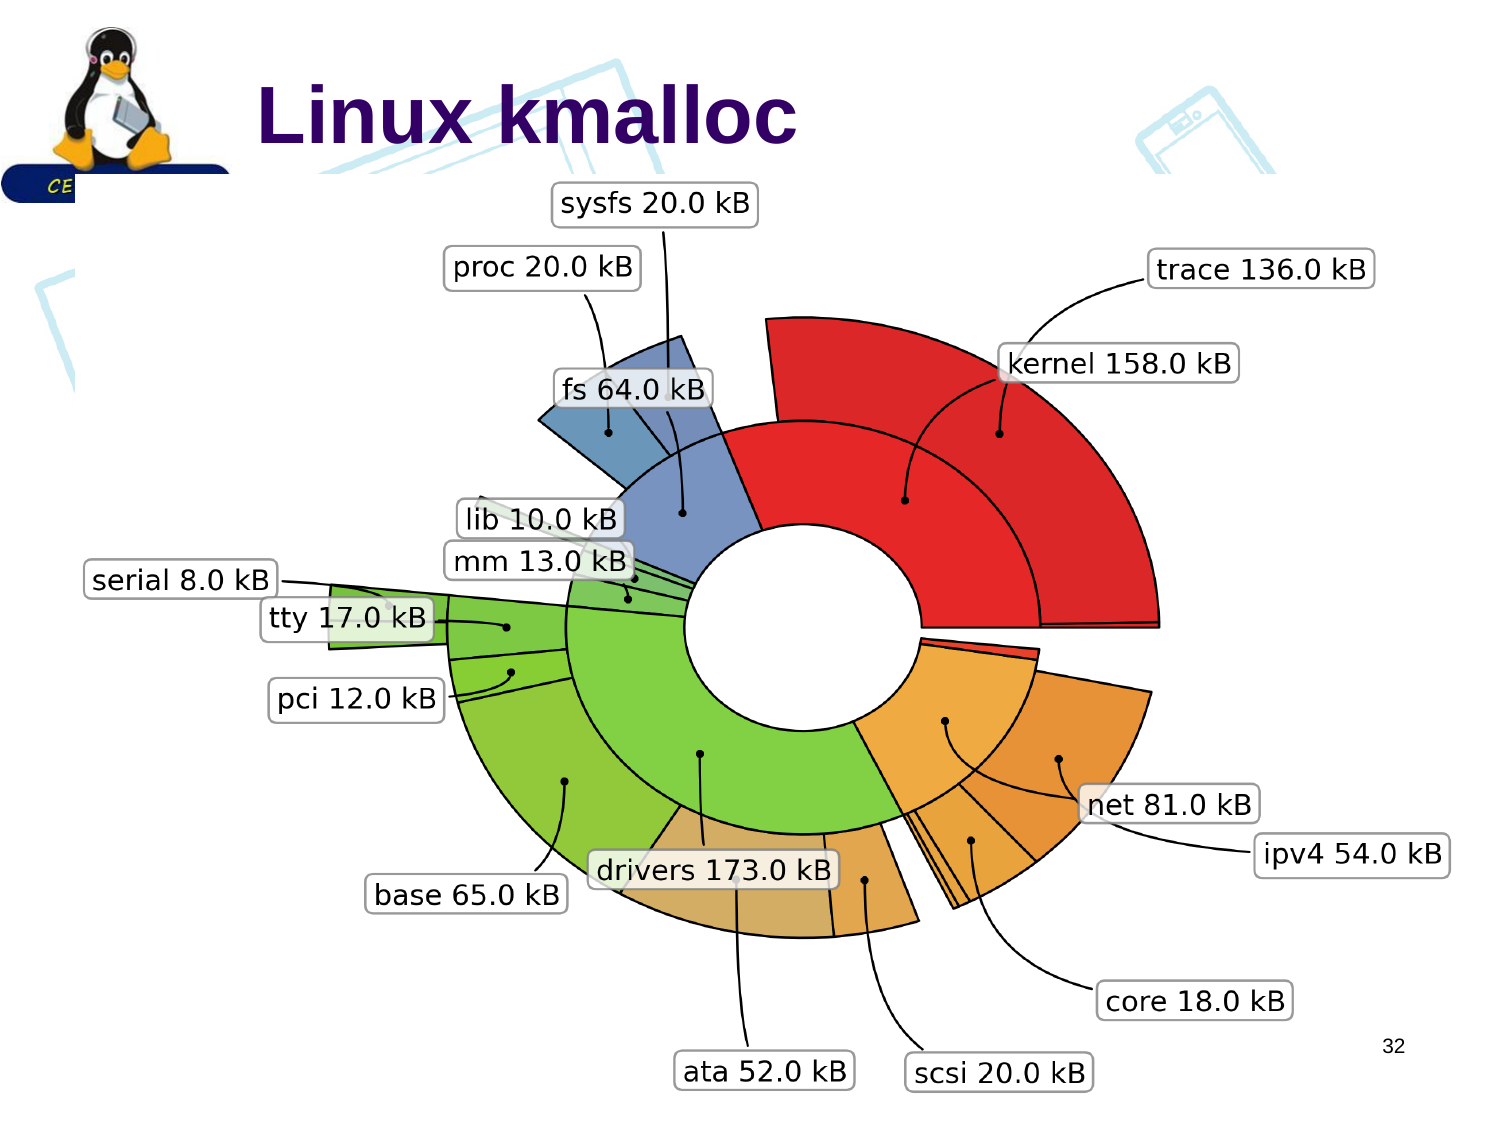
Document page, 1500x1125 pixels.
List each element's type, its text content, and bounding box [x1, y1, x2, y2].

title Linux kmalloc [242, 19, 1475, 227]
picture [0, 0, 1500, 1101]
